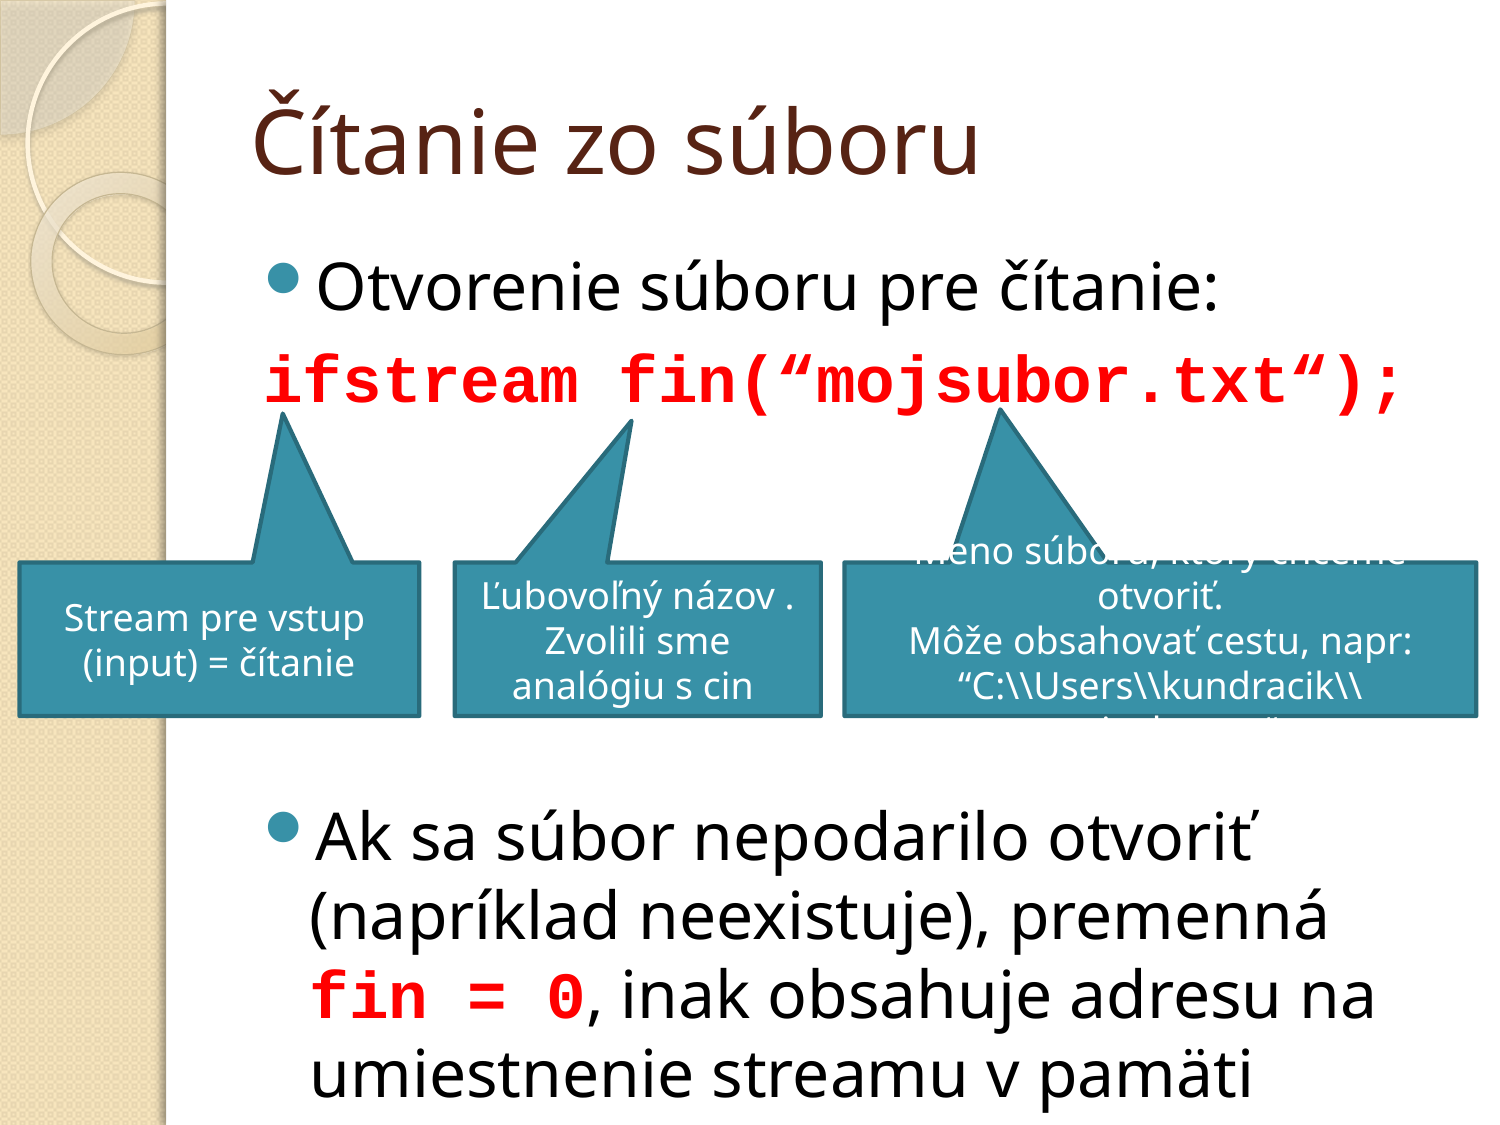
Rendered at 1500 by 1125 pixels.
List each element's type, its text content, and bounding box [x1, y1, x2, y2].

title Čítanie zo súboru [235, 45, 1466, 233]
text_box Meno súboru, ktorý chceme otvoriť. Môže obsahovať cestu, napr: “C:\\Users\\kundracik\\mojsubor.txt“ [842, 407, 1479, 719]
text_box Stream pre vstup (input) = čítanie [17, 411, 422, 719]
text_box Ľubovoľný názov . Zvolili sme analógiu s cin [452, 418, 823, 719]
list Otvorenie súboru pre čítanie: ifstream fin(“mojsubor.txt“); Ak sa súbor nepodarilo otvoriť (napríklad neexistuje), premenná fin = 0, inak obsahuje adresu na umiestnenie streamu v pamäti [235, 237, 1466, 1125]
